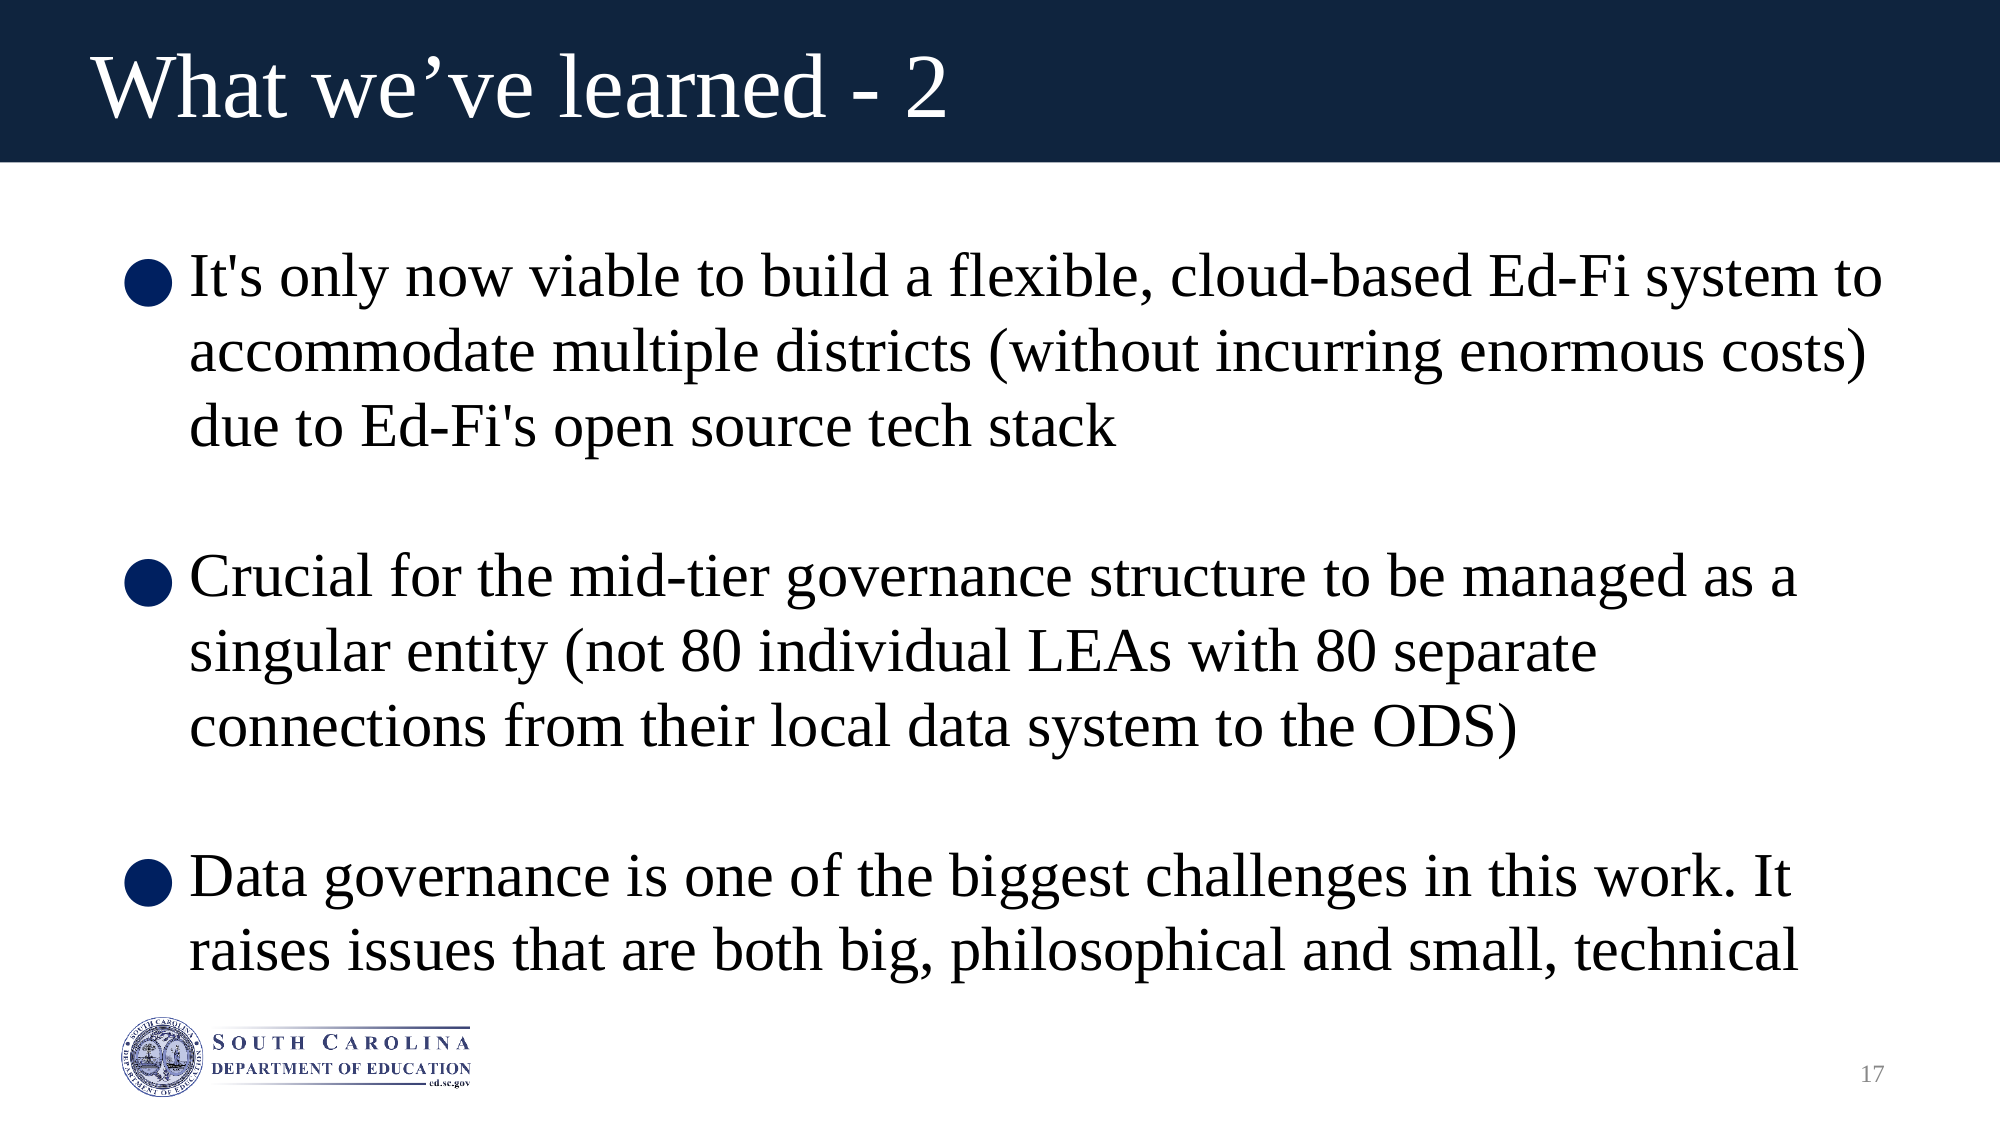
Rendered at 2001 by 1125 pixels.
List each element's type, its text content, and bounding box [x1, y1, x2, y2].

slide_number 17 [1433, 1042, 1900, 1103]
title What we’ve learned - 2 [0, 0, 2000, 163]
list It's only now viable to build a flexible, cloud-based Ed-Fi system to accommodate multiple districts (without incurring enormous costs) due to Ed-Fi's open source tech stack Crucial for the mid-tier governance structure to be managed as a singular entity (not 80 individual LEAs with 80 separate connections from their local data system to the ODS) Data governance is one of the biggest challenges in this work. It raises issues that are both big, philosophical and small, technical [99, 226, 1900, 875]
picture [99, 1004, 493, 1110]
